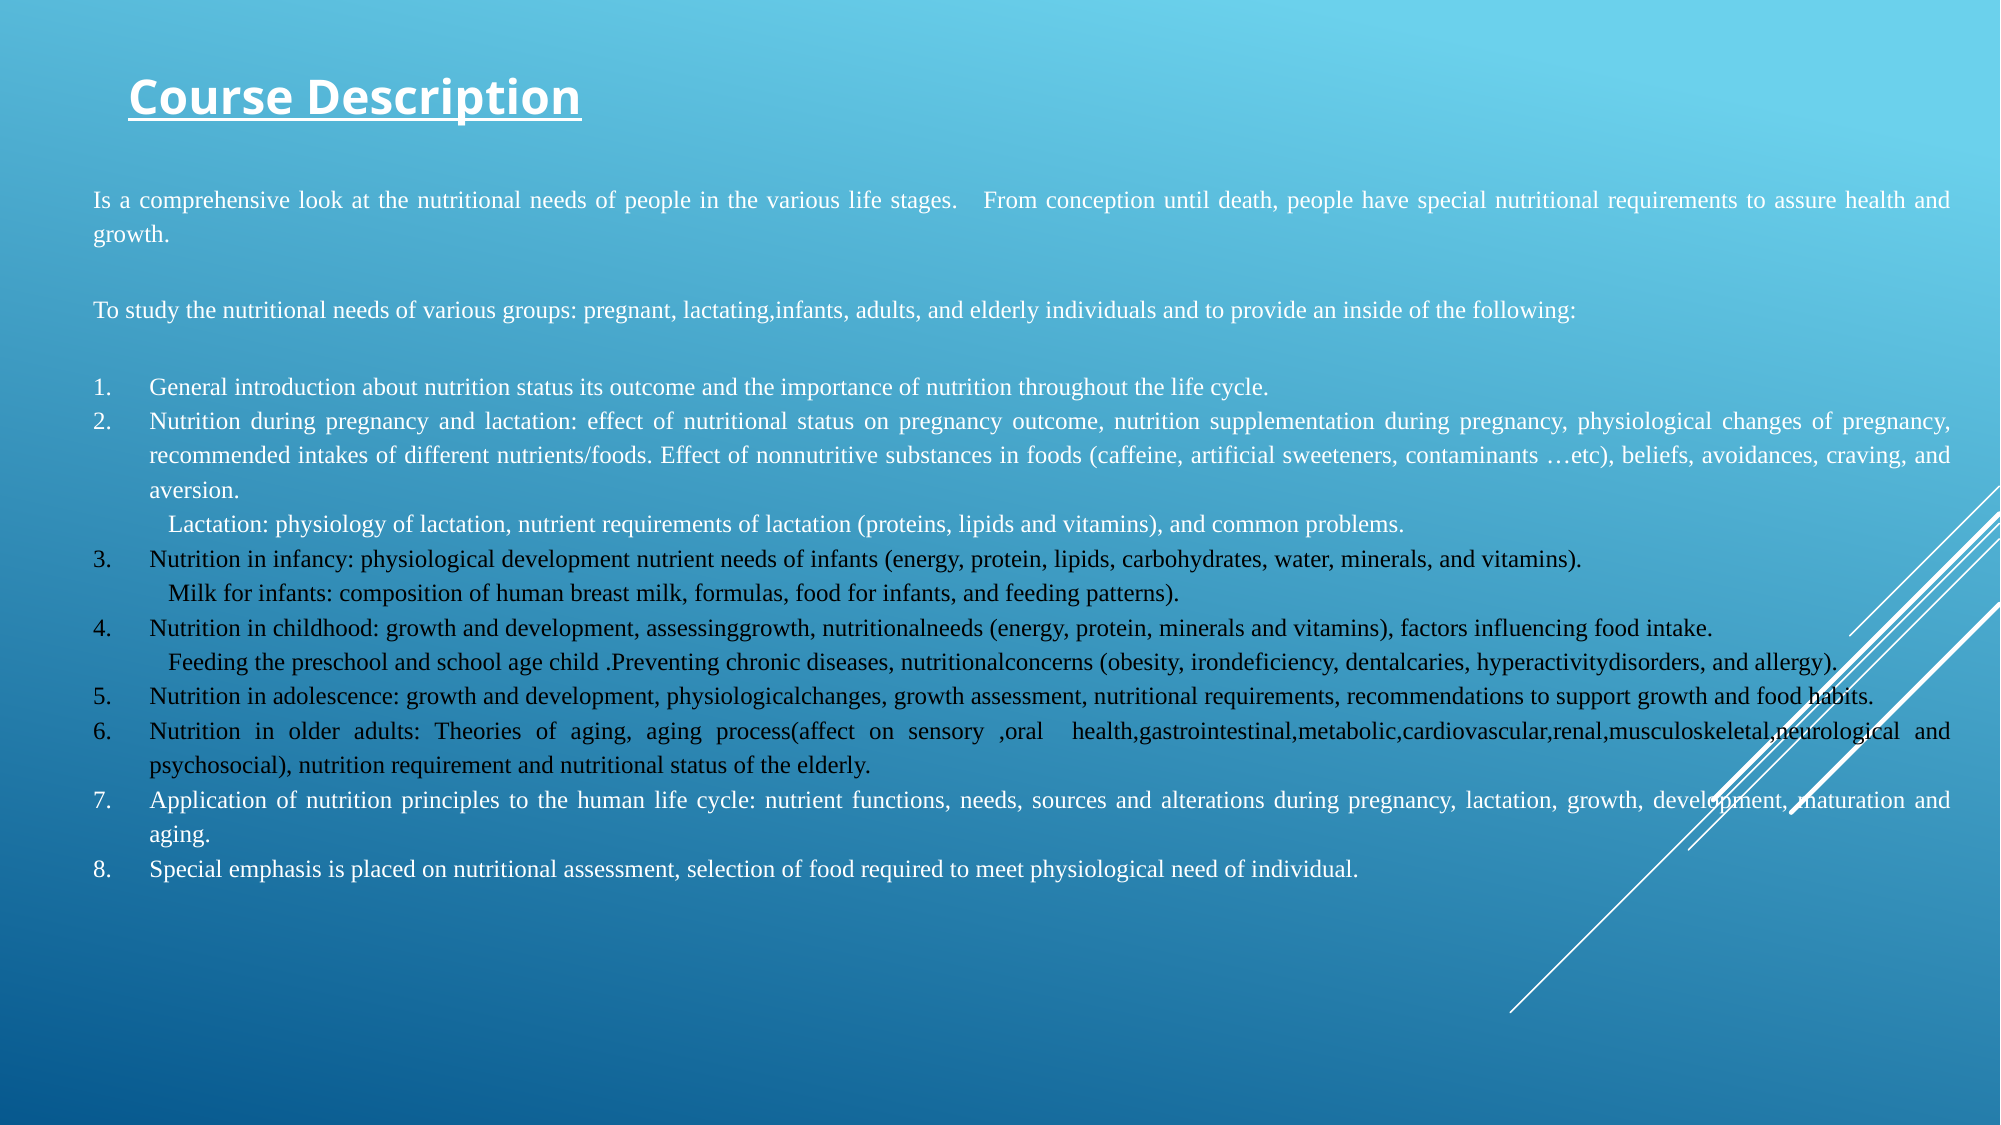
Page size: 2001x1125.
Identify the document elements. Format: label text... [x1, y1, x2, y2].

text_box Course Description [113, 58, 1676, 131]
text_box Is a comprehensive look at the nutritional needs of people in the various life stages. From conception until death, people have special nutritional requirements to assure health and growth. To study the nutritional needs of various groups: pregnant, lactating,infants, adults, and elderly individuals and to provide an inside of the following: General introduction about nutrition status its outcome and the importance of nutrition throughout the life cycle. Nutrition during pregnancy and lactation: effect of nutritional status on pregnancy outcome, nutrition supplementation during pregnancy, physiological changes of pregnancy, recommended intakes of different nutrients/foods. Effect of nonnutritive substances in foods (caffeine, artificial sweeteners, contaminants …etc), beliefs, avoidances, craving, and aversion. Lactation: physiology of lactation, nutrient requirements of lactation (proteins, lipids and vitamins), and common problems. Nutrition in infancy: physiological development nutrient needs of infants (energy, protein, lipids, carbohydrates, water, minerals, and vitamins). Milk for infants: composition of human breast milk, formulas, food for infants, and feeding patterns). Nutrition in childhood: growth and development, assessinggrowth, nutritionalneeds (energy, protein, minerals and vitamins), factors influencing food intake. Feeding the preschool and school age child .Preventing chronic diseases, nutritionalconcerns (obesity, irondeficiency, dentalcaries, hyperactivitydisorders, and allergy). Nutrition in adolescence: growth and development, physiologicalchanges, growth assessment, nutritional requirements, recommendations to support growth and food habits. Nutrition in older adults: Theories of aging, aging process(affect on sensory ,oral health,gastrointestinal,metabolic,cardiovascular,renal,musculoskeletal,neurological and psychosocial), nutrition requirement and nutritional status of the elderly. Application of nutrition principles to the human life cycle: nutrient functions, needs, sources and alterations during pregnancy, lactation, growth, development, maturation and aging. Special emphasis is placed on nutritional assessment, selection of food required to meet physiological need of individual. [78, 171, 1968, 890]
